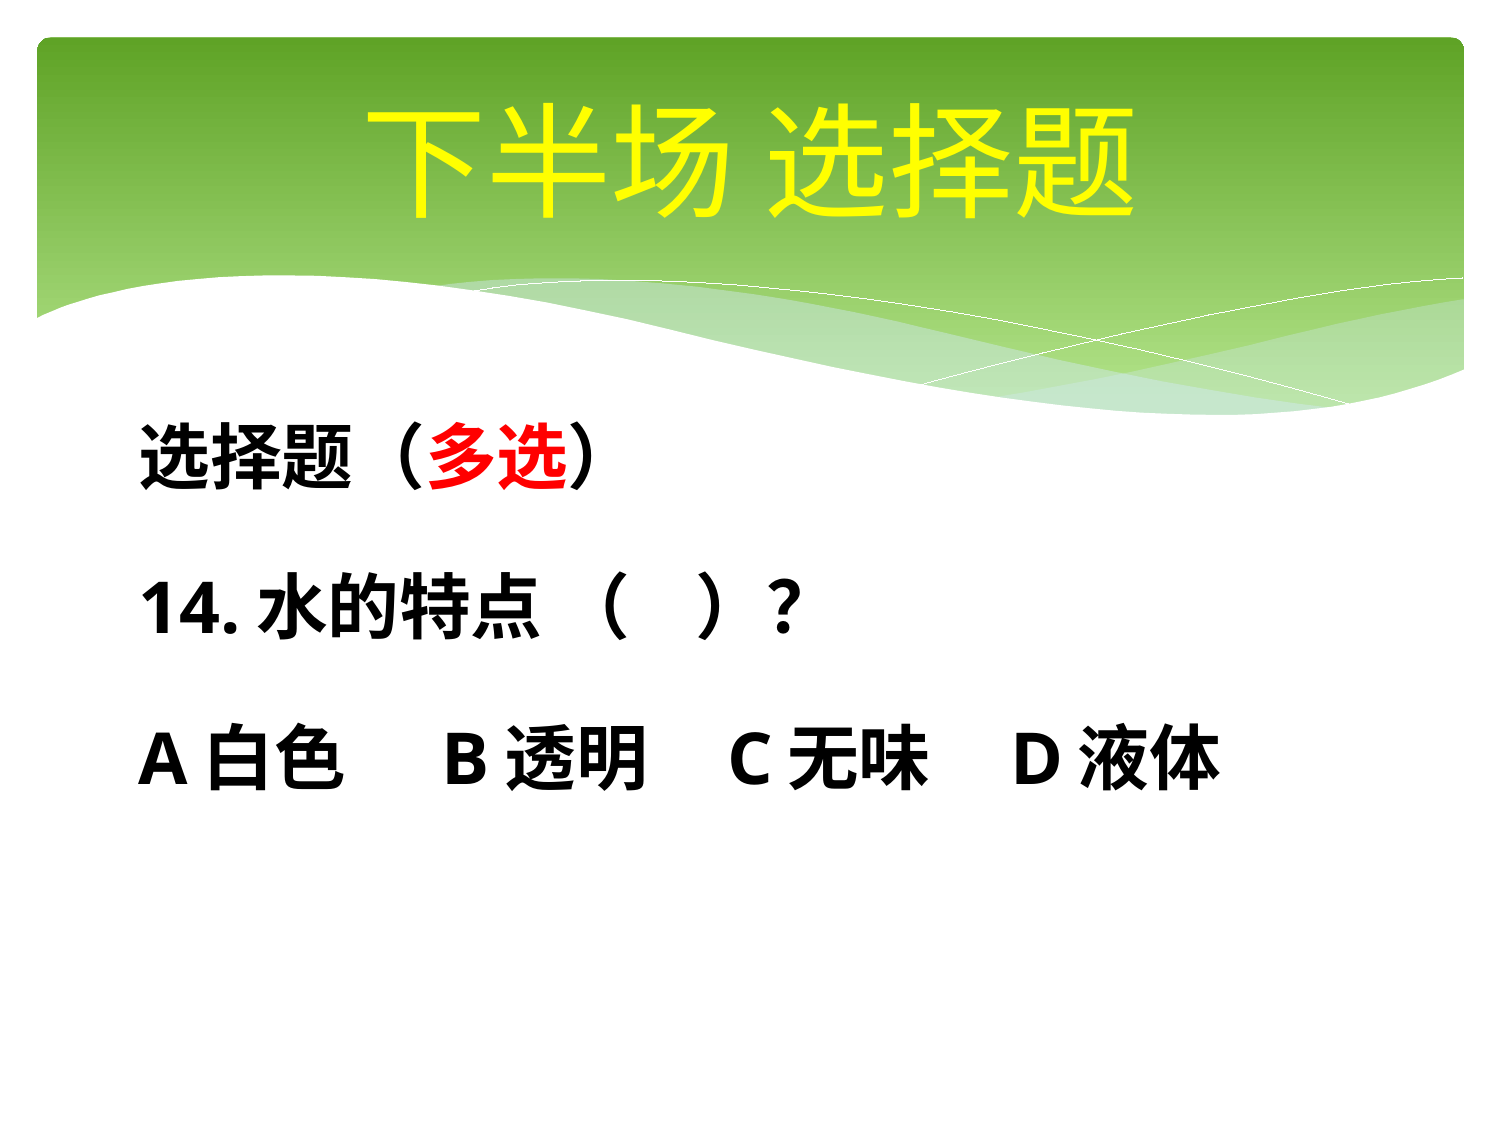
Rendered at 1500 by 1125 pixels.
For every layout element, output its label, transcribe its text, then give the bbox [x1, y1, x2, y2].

title 下半场 选择题 [75, 55, 1425, 261]
list 选择题（多选） 14.水的特点 （ ）？ A白色 B透明 C无味 D液体 [123, 361, 1459, 970]
